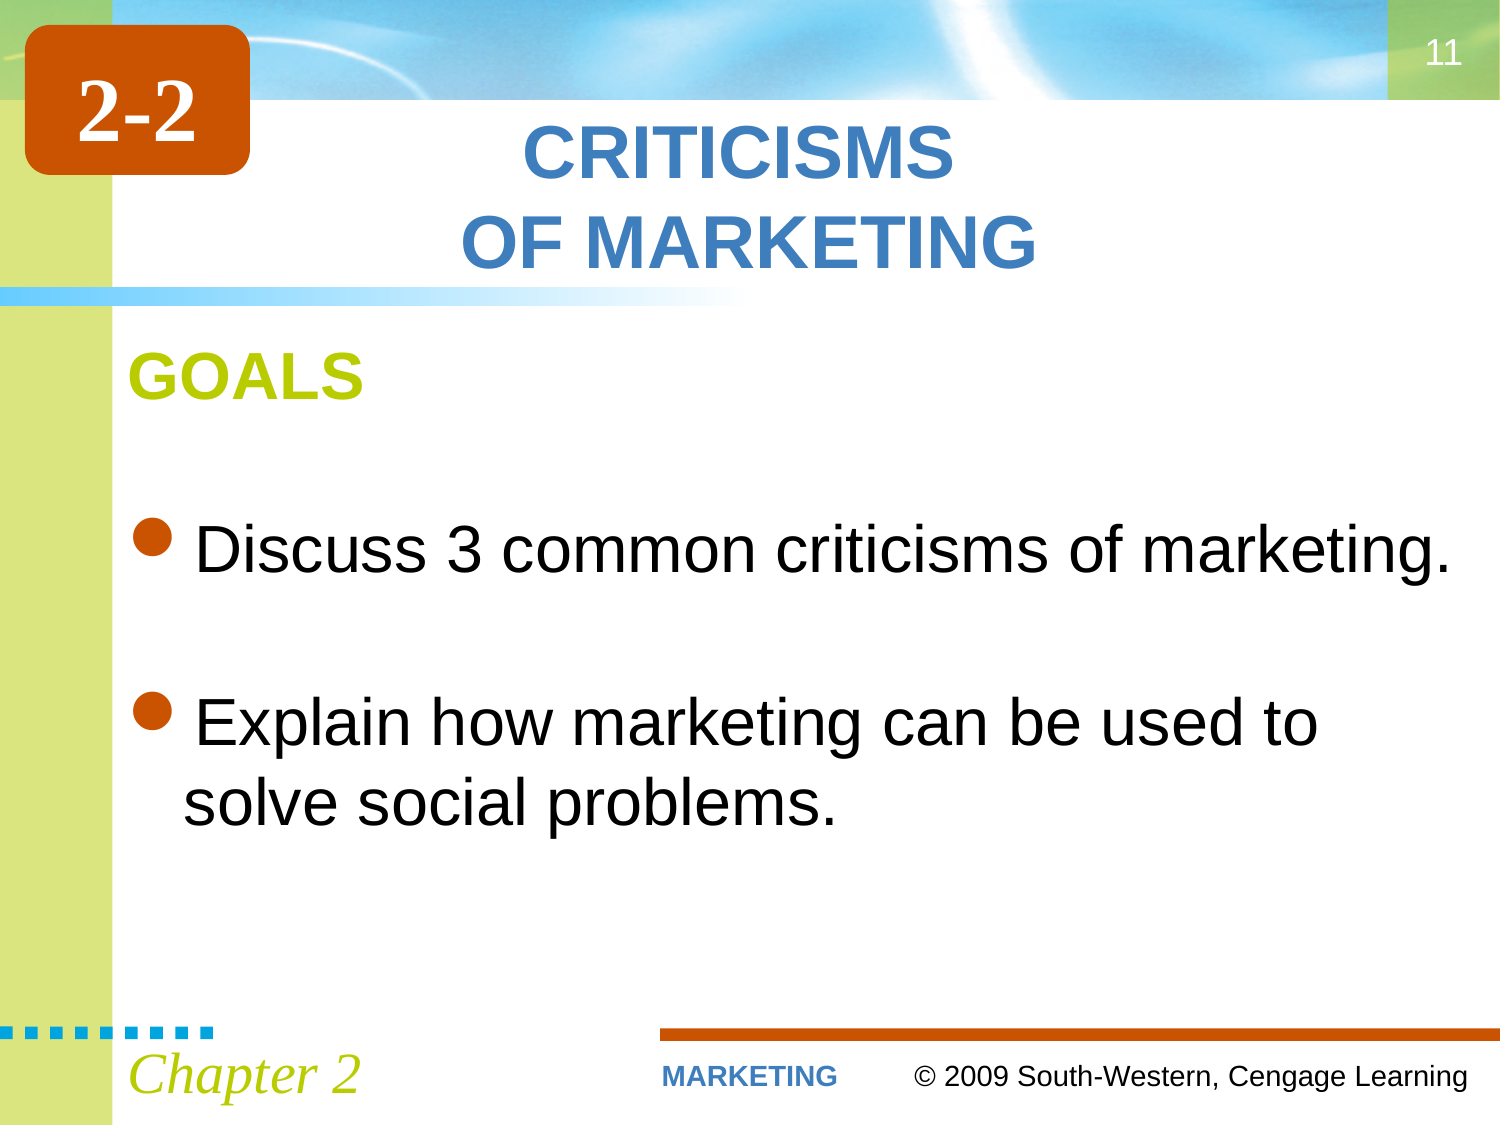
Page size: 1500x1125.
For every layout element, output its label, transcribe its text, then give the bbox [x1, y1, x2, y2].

list GOALS Discuss 3 common criticisms of marketing. Explain how marketing can be used to solve social problems. [112, 324, 1476, 1001]
title CRITICISMS OF MARKETING [112, 99, 1388, 288]
text_box 2-2 [24, 24, 250, 175]
slide_number 11 [1387, 0, 1500, 101]
footer Chapter 2 [112, 1012, 638, 1113]
